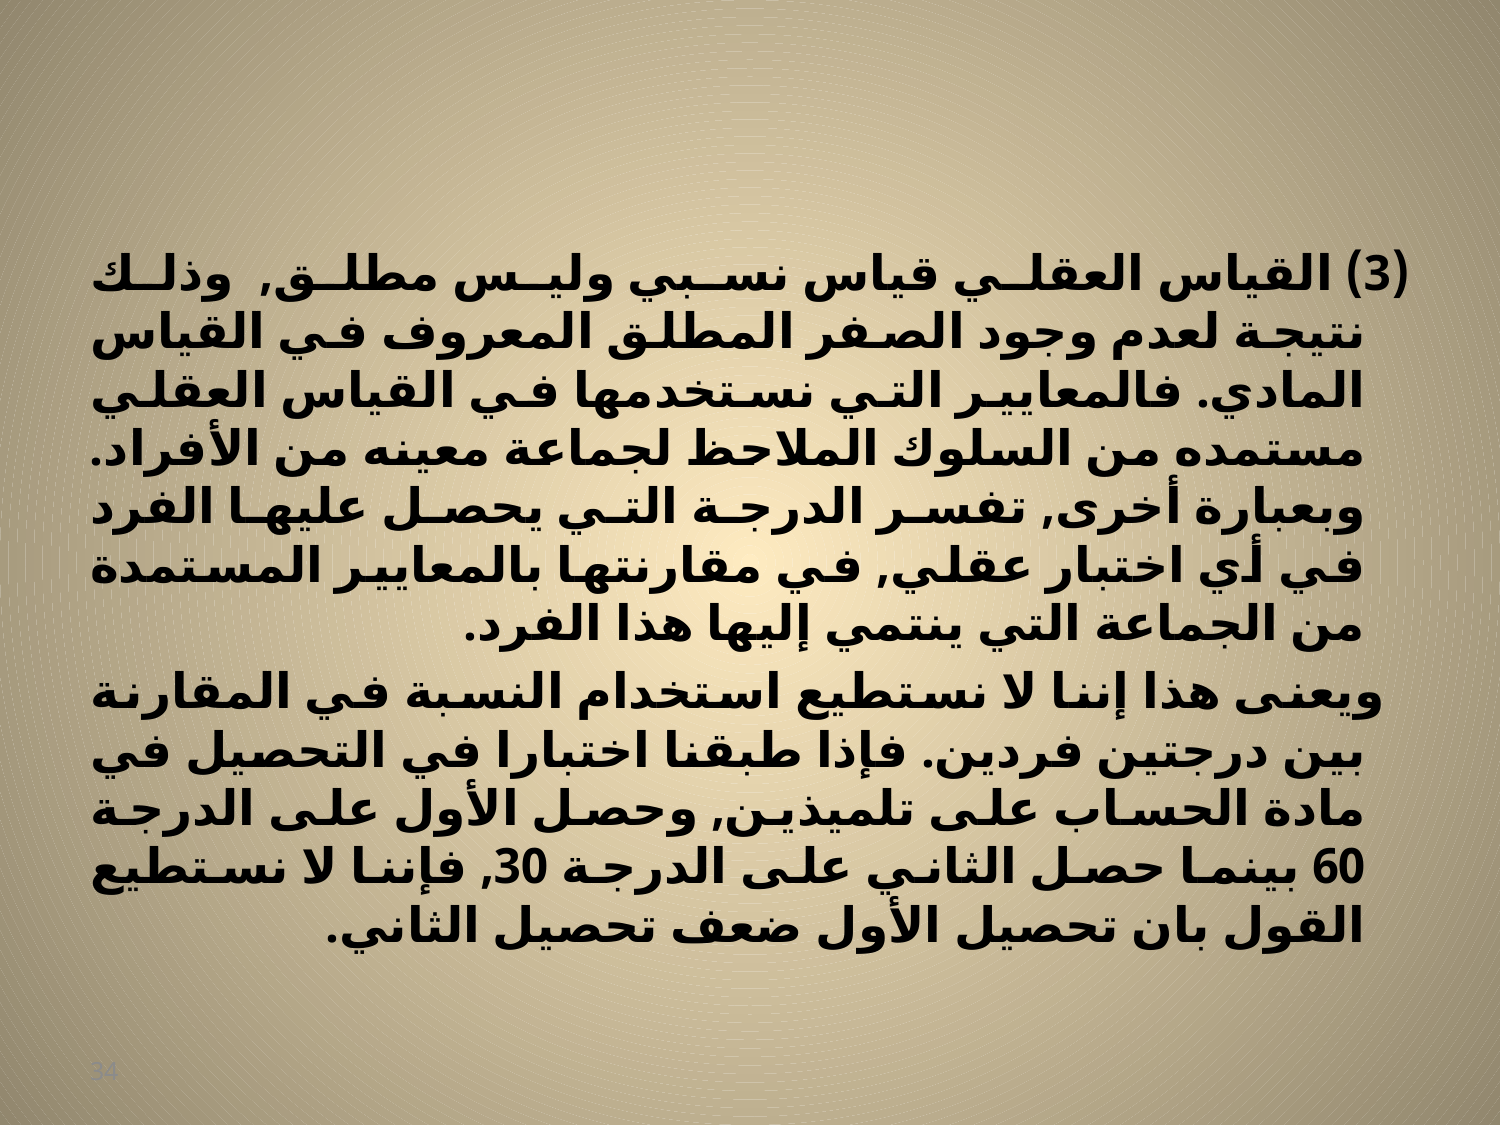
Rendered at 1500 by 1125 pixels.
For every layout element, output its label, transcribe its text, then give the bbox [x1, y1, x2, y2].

list (3) القياس العقلي قياس نسبي وليس مطلق, وذلك نتيجة لعدم وجود الصفر المطلق المعروف في القياس المادي. فالمعايير التي نستخدمها في القياس العقلي مستمده من السلوك الملاحظ لجماعة معينه من الأفراد. وبعبارة أخرى, تفسر الدرجة التي يحصل عليها الفرد في أي اختبار عقلي, في مقارنتها بالمعايير المستمدة من الجماعة التي ينتمي إليها هذا الفرد. ويعنى هذا إننا لا نستطيع استخدام النسبة في المقارنة بين درجتين فردين. فإذا طبقنا اختبارا في التحصيل في مادة الحساب على تلميذين, وحصل الأول على الدرجة 60 بينما حصل الثاني على الدرجة 30, فإننا لا نستطيع القول بان تحصيل الأول ضعف تحصيل الثاني. [75, 234, 1425, 1055]
slide_number 34 [75, 1042, 425, 1103]
